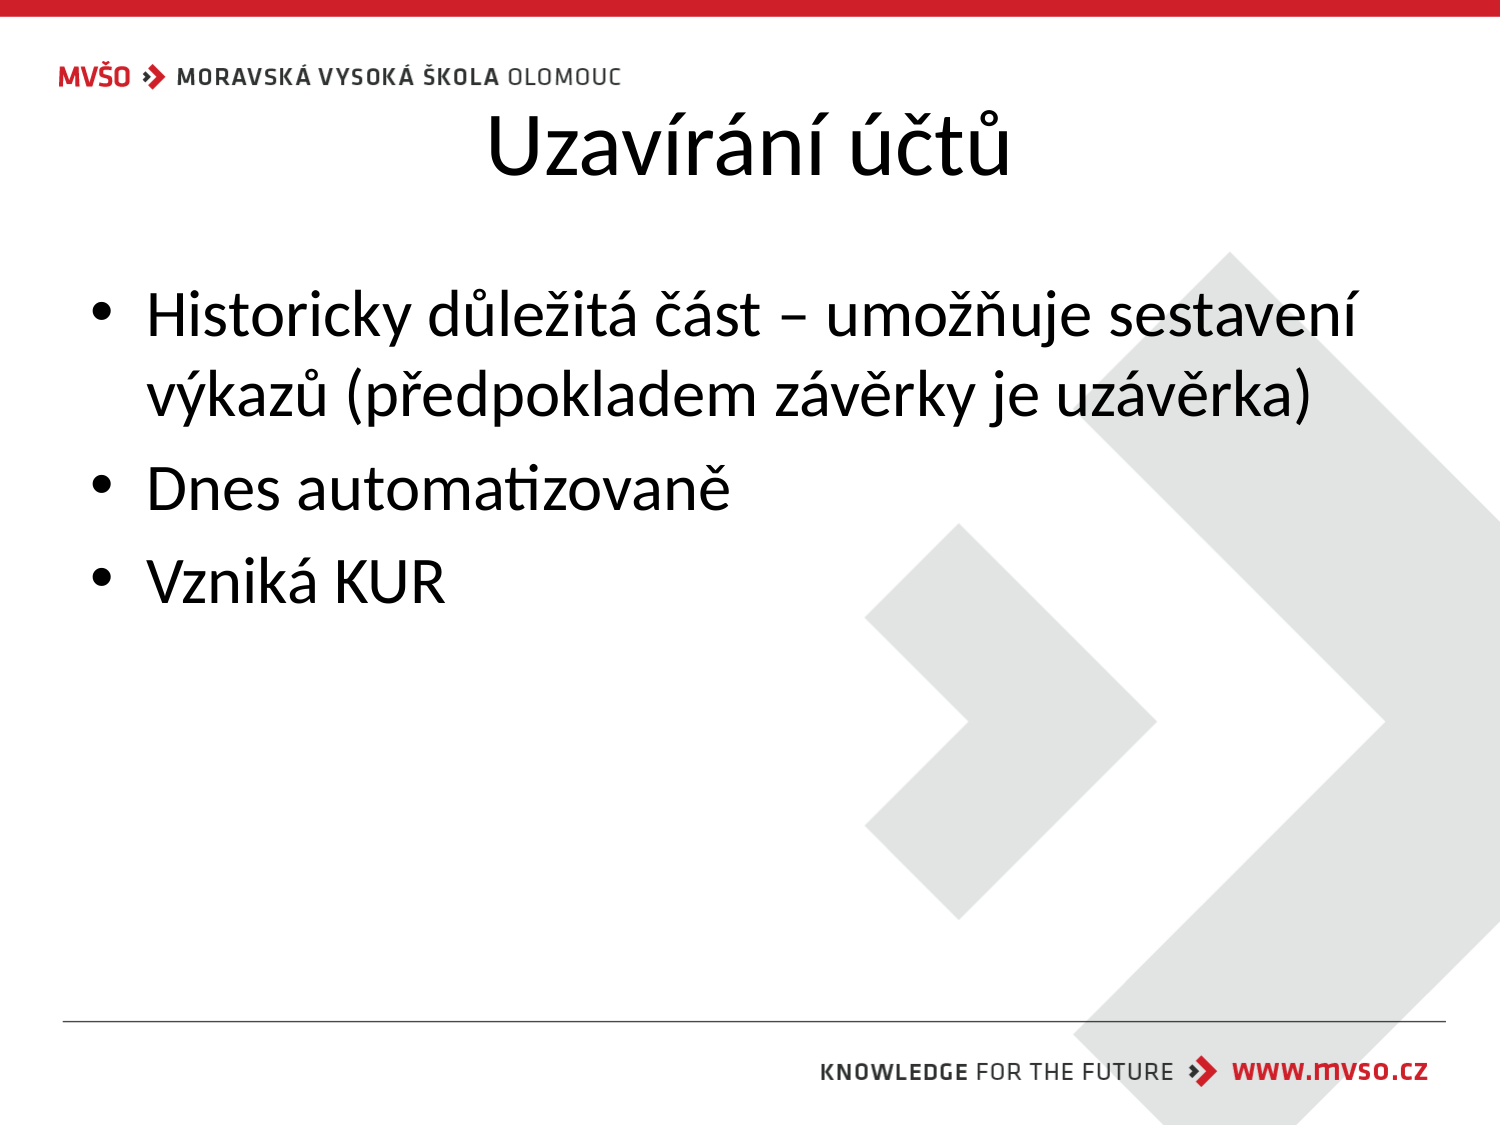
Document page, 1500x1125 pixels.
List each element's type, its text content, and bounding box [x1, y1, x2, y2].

picture [0, 0, 1500, 1125]
list Historicky důležitá část – umožňuje sestavení výkazů (předpokladem závěrky je uzávěrka) Dnes automatizovaně Vzniká KUR [75, 262, 1425, 1005]
title Uzavírání účtů [75, 45, 1425, 233]
